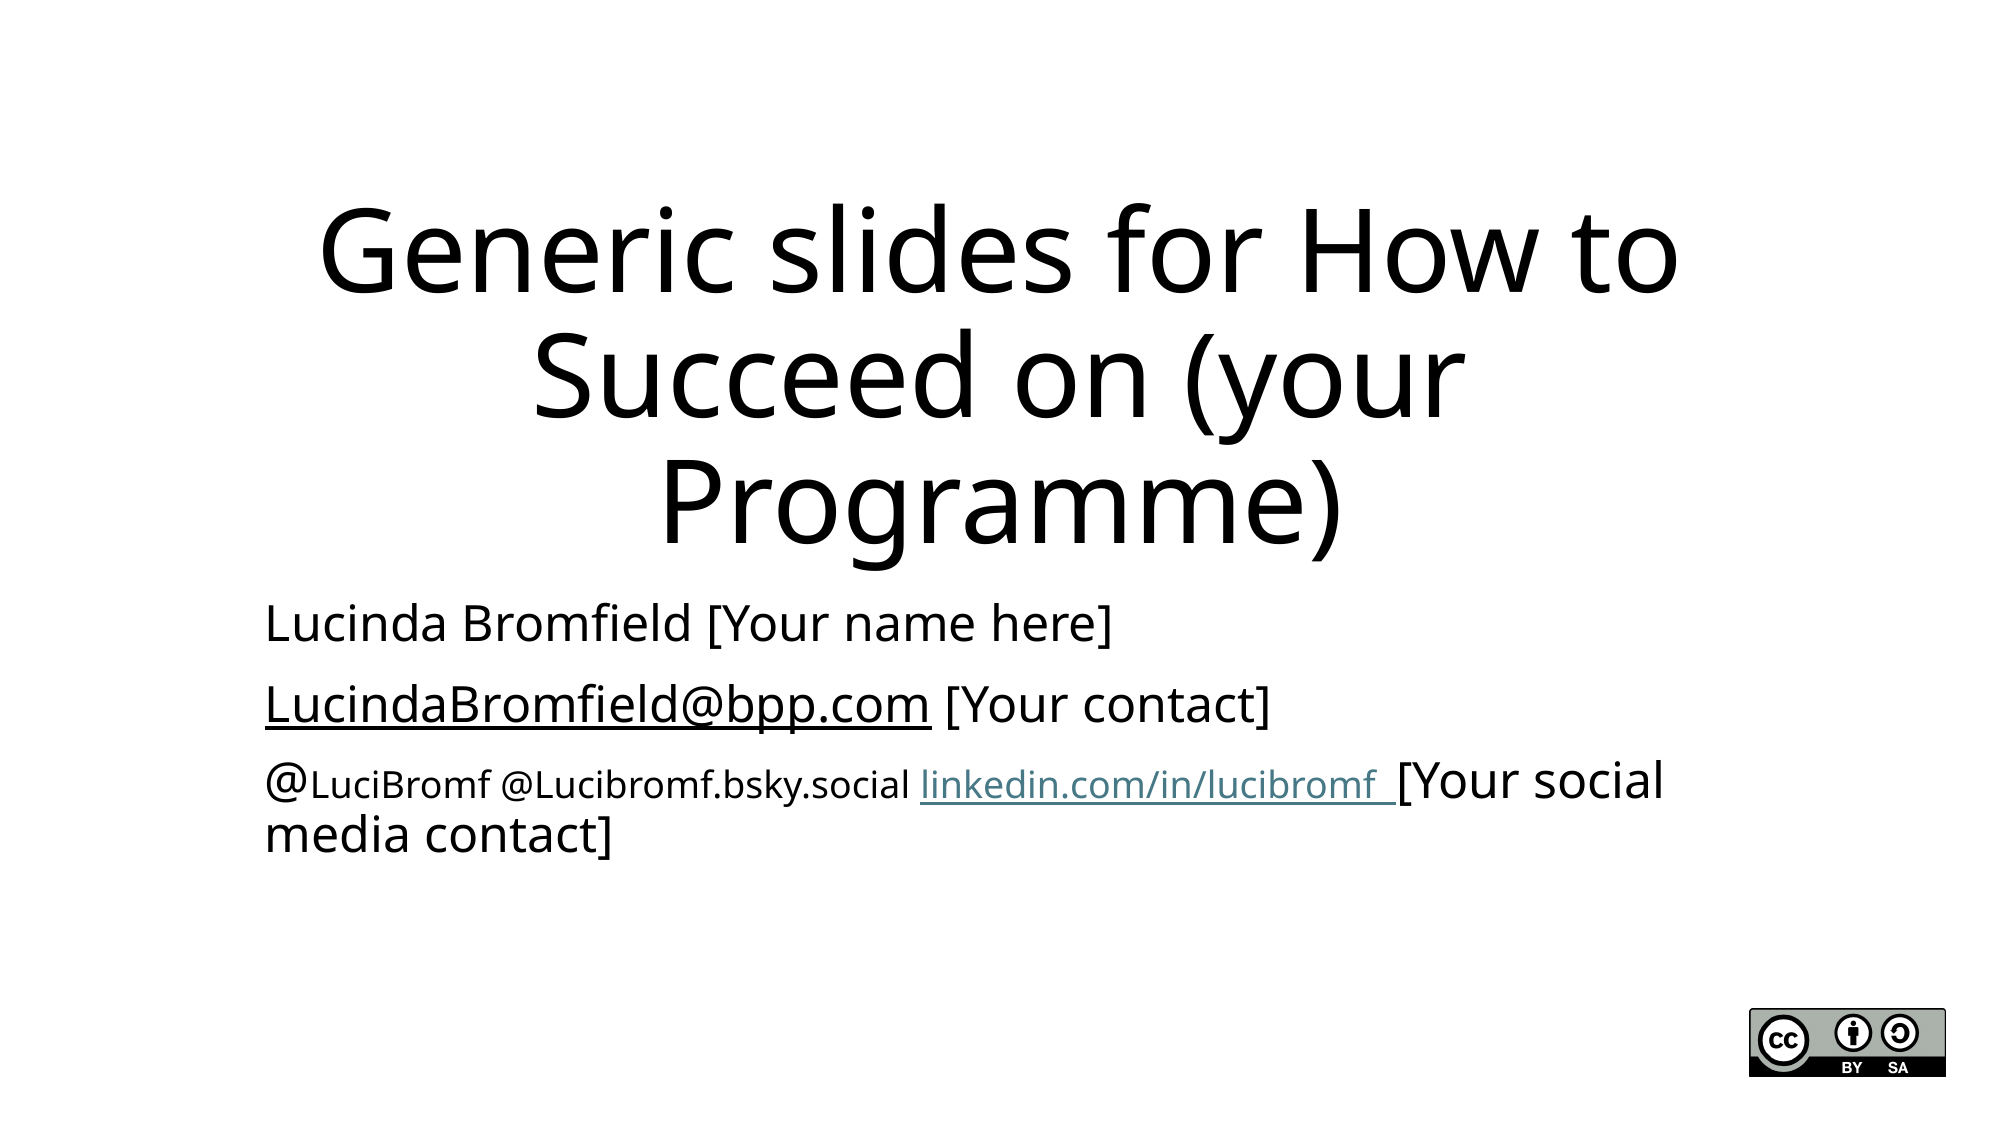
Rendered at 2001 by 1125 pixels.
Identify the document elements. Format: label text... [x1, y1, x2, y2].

title Generic slides for How to Succeed on (your Programme) [249, 184, 1750, 576]
picture [1749, 1007, 1947, 1078]
subtitle Lucinda Bromfield [Your name here] LucindaBromfield@bpp.com [Your contact] @LuciBromf @Lucibromf.bsky.social linkedin.com/in/lucibromf [Your social media contact] [249, 590, 1750, 1028]
